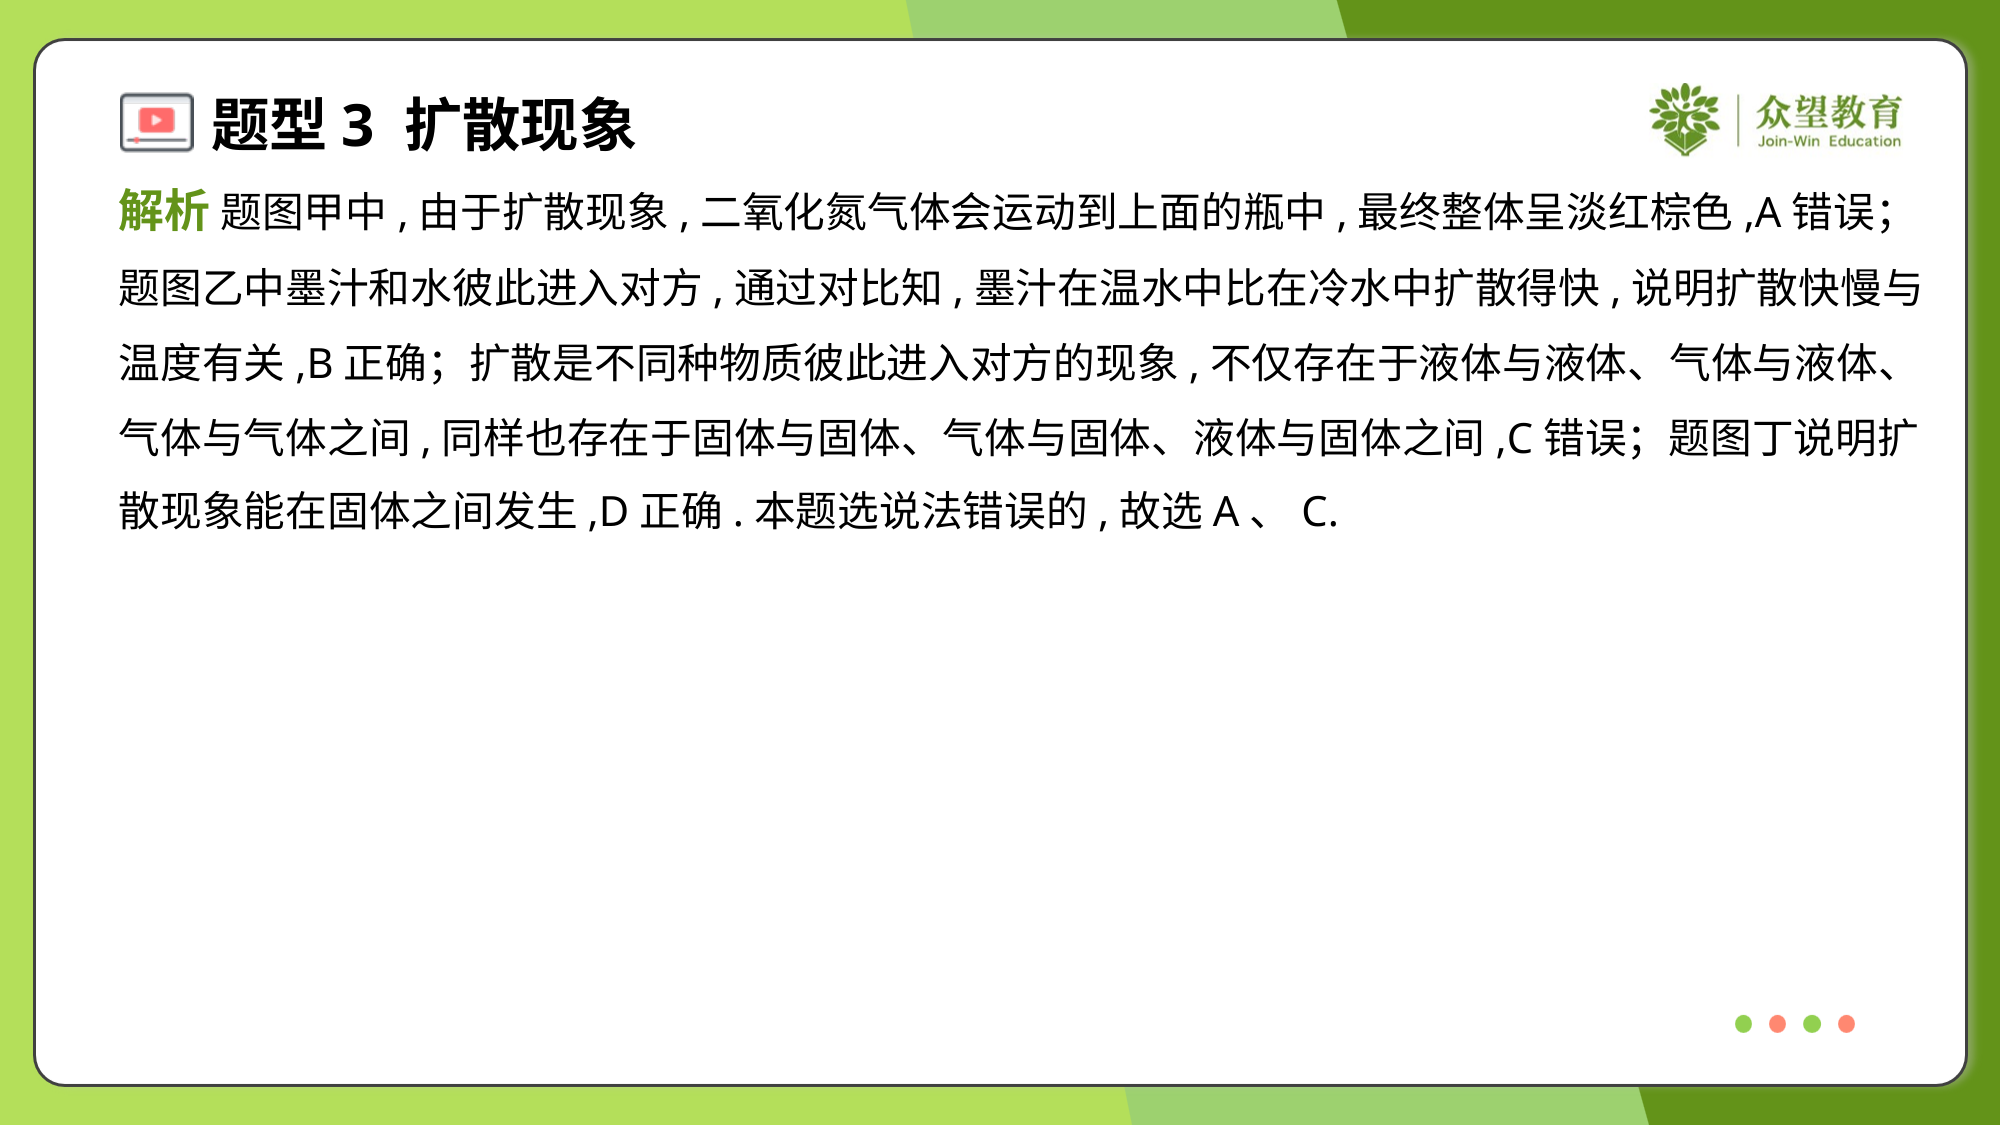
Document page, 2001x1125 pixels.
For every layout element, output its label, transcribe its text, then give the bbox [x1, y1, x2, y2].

picture [0, 0, 2000, 1125]
text_box 解析 题图甲中,由于扩散现象,二氧化氮气体会运动到上面的瓶中,最终整体呈淡红棕色,A错误； 题图乙中墨汁和水彼此进入对方,通过对比知,墨汁在温水中比在冷水中扩散得快,说明扩散快慢与 温度有关,B正确；扩散是不同种物质彼此进入对方的现象,不仅存在于液体与液体、气体与液体、 气体与气体之间,同样也存在于固体与固体、气体与固体、液体与固体之间,C错误；题图丁说明扩 散现象能在固体之间发生,D正确.本题选说法错误的,故选A、C. [118, 159, 1883, 527]
